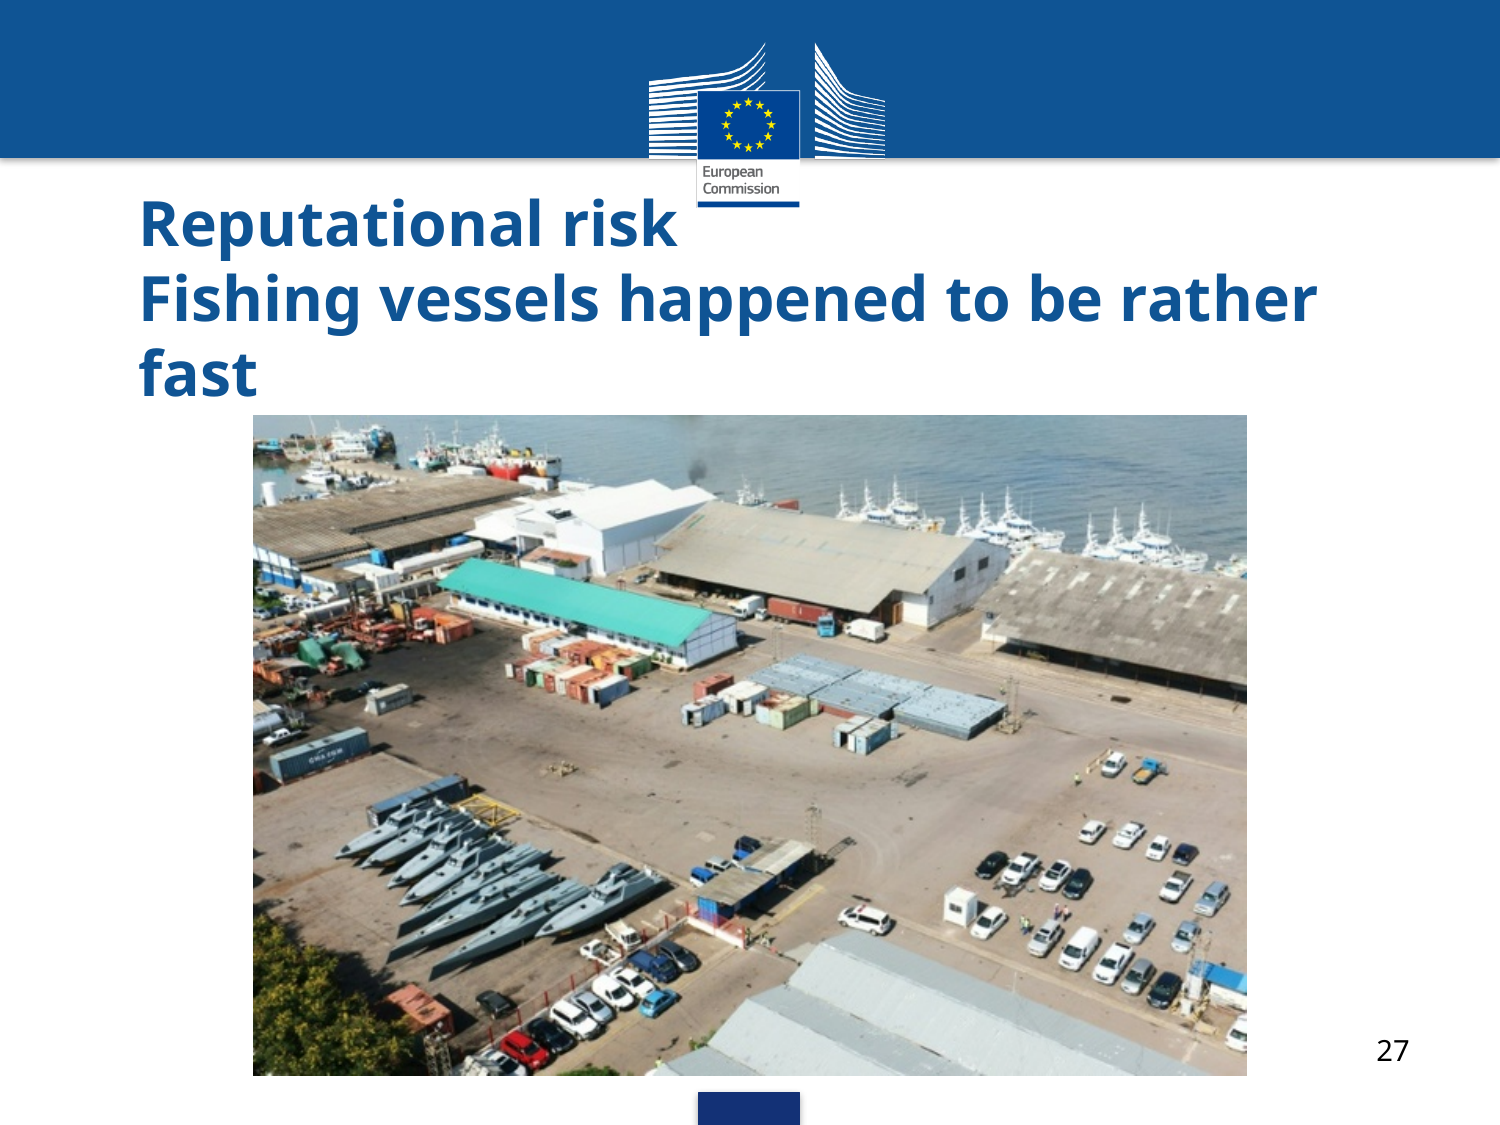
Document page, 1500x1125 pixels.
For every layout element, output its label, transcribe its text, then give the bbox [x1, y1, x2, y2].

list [253, 414, 1247, 1076]
title Reputational risk Fishing vessels happened to be rather fast [64, 219, 1416, 374]
slide_number 27 [1074, 1024, 1426, 1103]
picture [649, 42, 885, 208]
